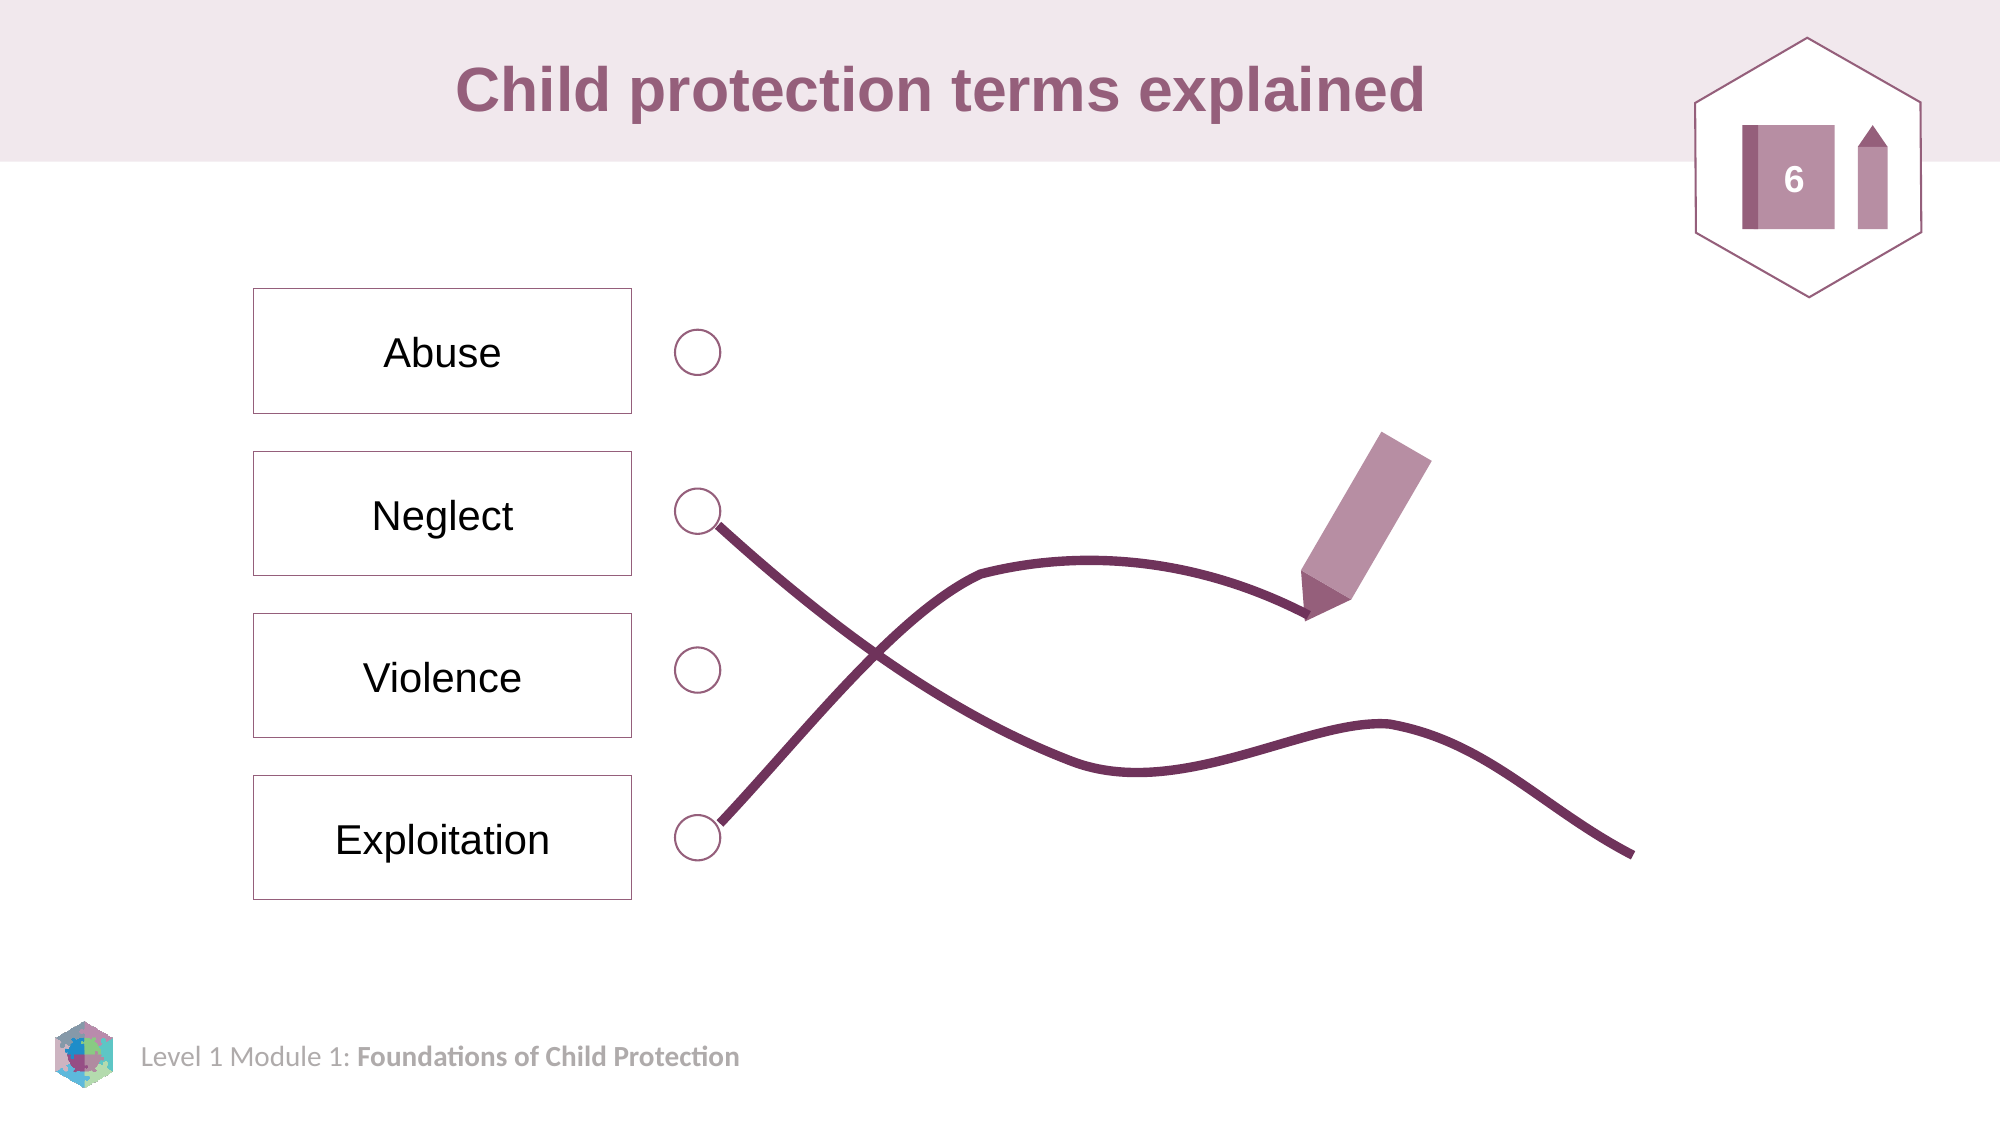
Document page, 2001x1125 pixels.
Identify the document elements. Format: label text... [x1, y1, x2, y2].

picture [55, 1021, 113, 1088]
text_box [717, 524, 932, 654]
text_box [673, 487, 722, 535]
title Child protection terms explained [79, 19, 1805, 163]
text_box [1677, 55, 1939, 280]
text_box [719, 559, 1310, 825]
text_box [673, 328, 722, 376]
text_box [673, 814, 722, 862]
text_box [253, 288, 632, 901]
text_box [673, 646, 722, 694]
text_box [1326, 432, 1385, 636]
text_box [993, 676, 1634, 857]
